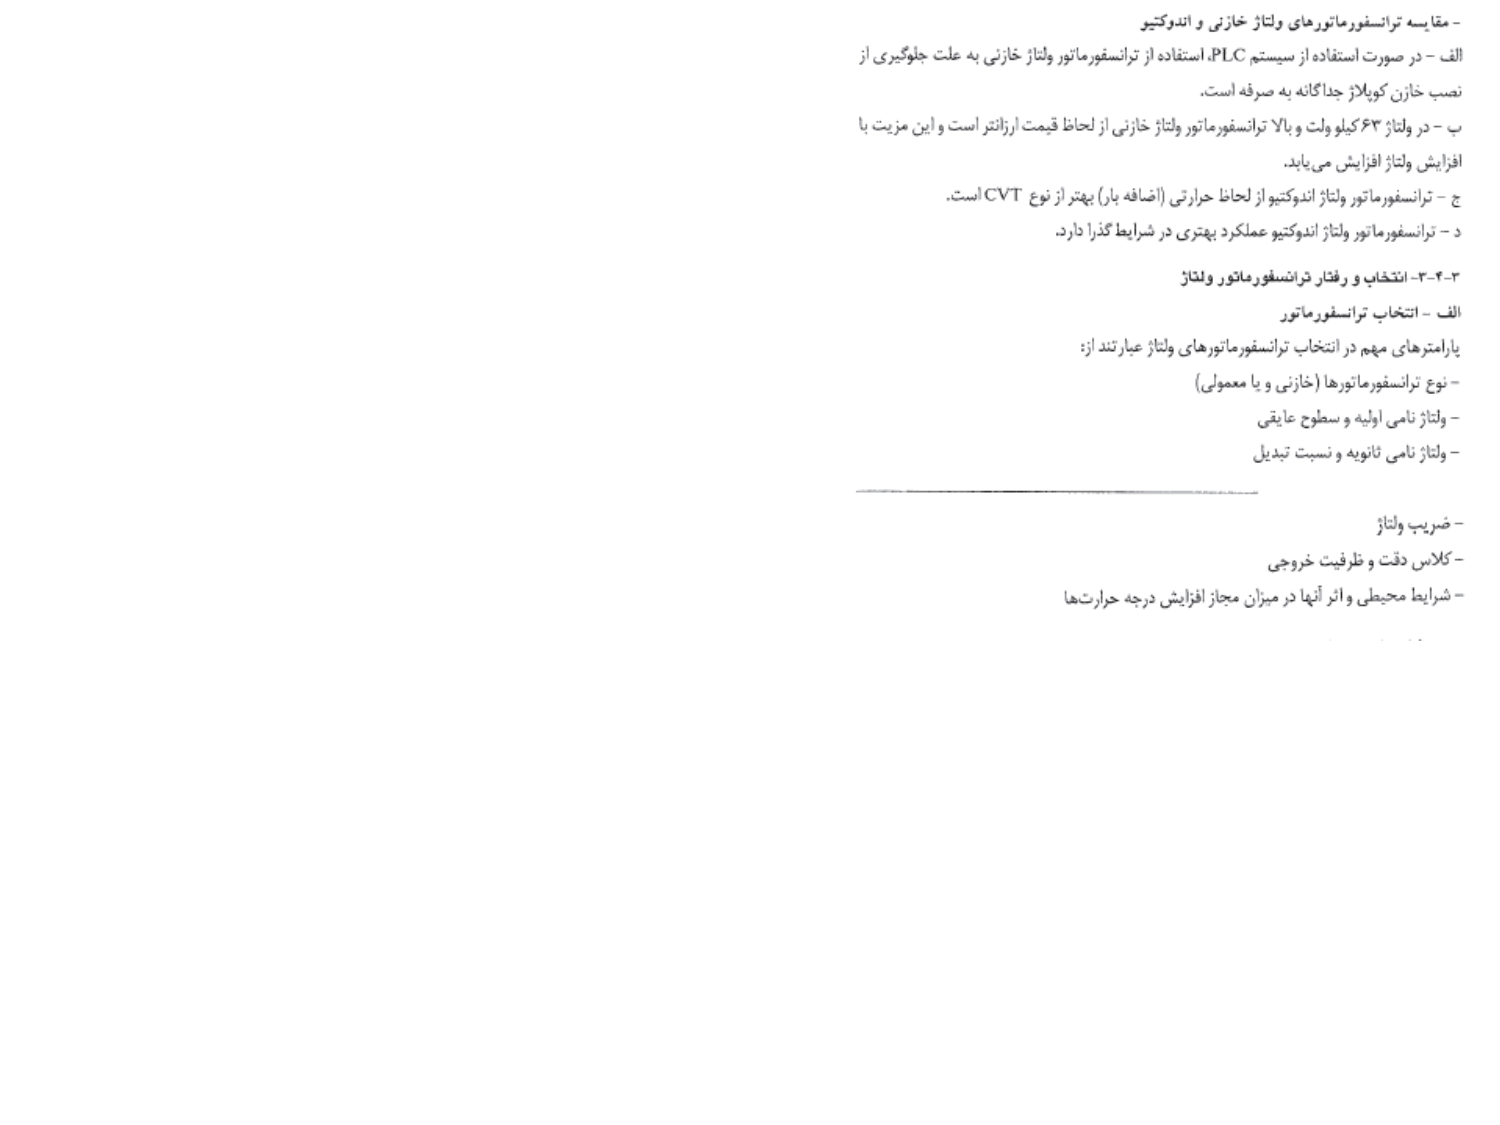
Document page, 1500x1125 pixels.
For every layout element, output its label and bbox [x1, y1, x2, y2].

picture [1015, 501, 1471, 641]
picture [796, 7, 1471, 499]
